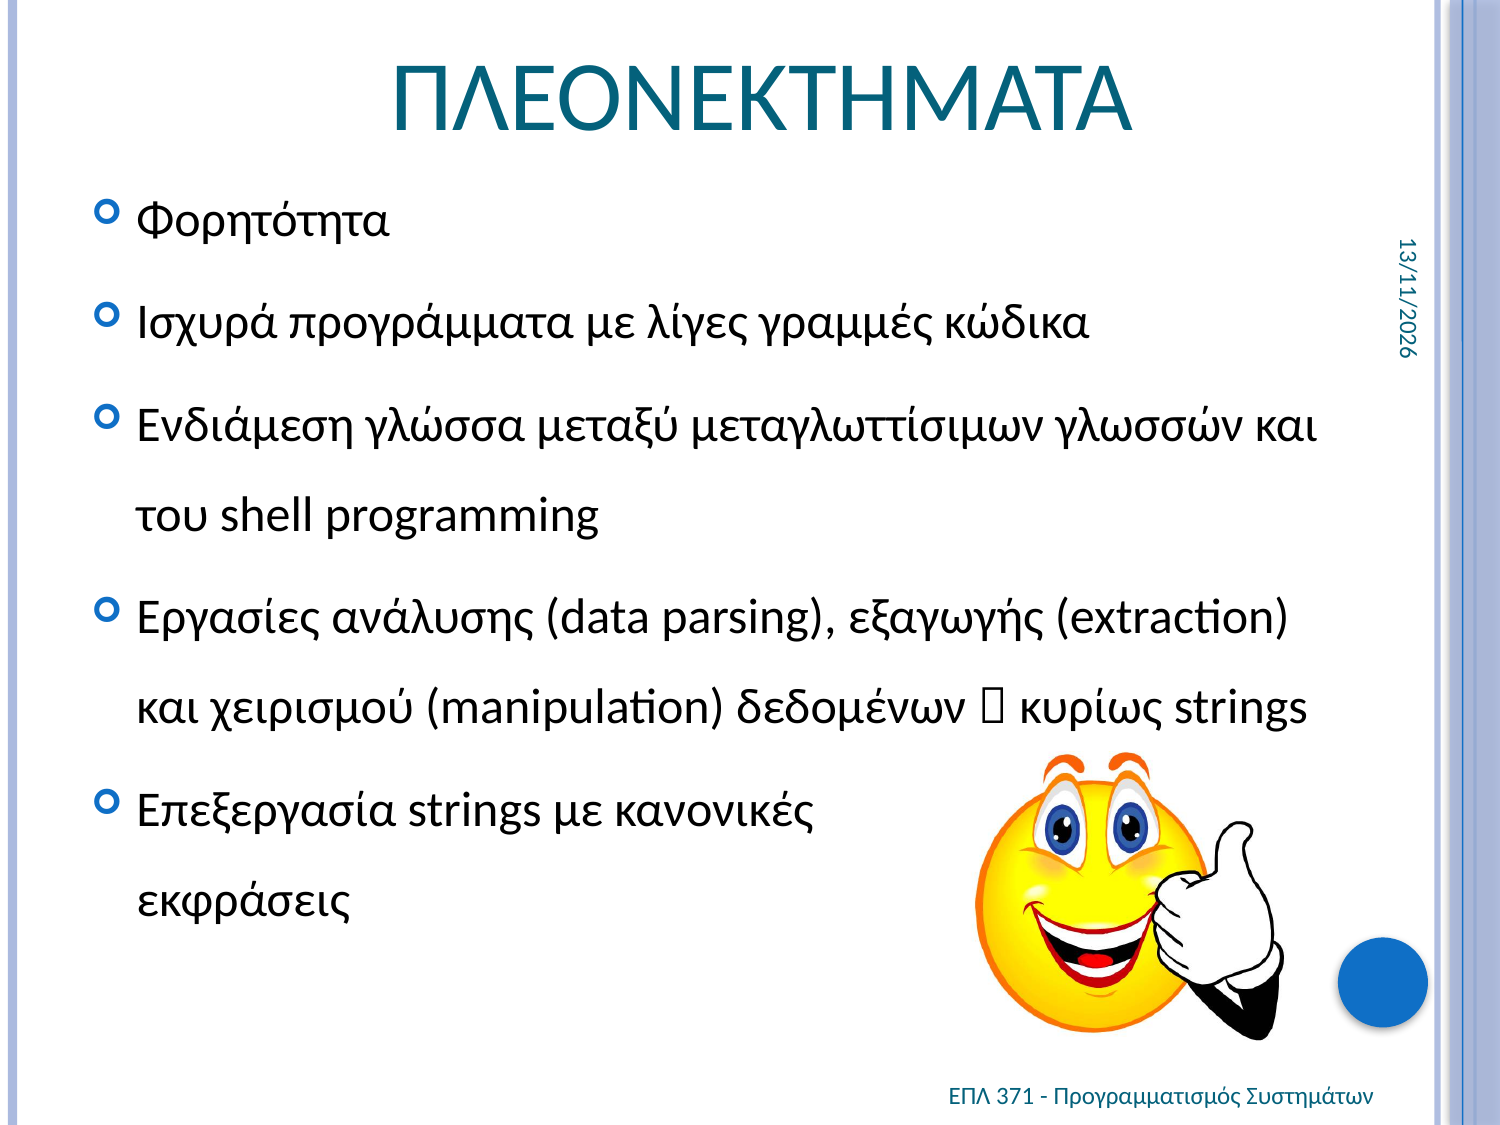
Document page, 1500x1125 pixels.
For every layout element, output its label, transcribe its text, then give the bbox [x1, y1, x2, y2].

title ΠΛΕΟΝΕΚΤΗΜΑΤΑ [289, 3, 1235, 149]
footer ΕΠΛ 371 - Προγραμματισμός Συστημάτων [933, 1065, 1459, 1125]
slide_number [1378, 43, 1442, 374]
list Φορητότητα Ισχυρά προγράμματα με λίγες γραμμές κώδικα Ενδιάμεση γλώσσα μεταξύ μεταγλωττίσιμων γλωσσών και του shell programming Εργασίες ανάλυσης (data parsing), εξαγωγής (extraction) και χειρισμού (manipulation) δεδομένων  κυρίως strings Επεξεργασία strings με κανονικές εκφράσεις [76, 149, 1366, 1066]
picture [962, 750, 1299, 1042]
